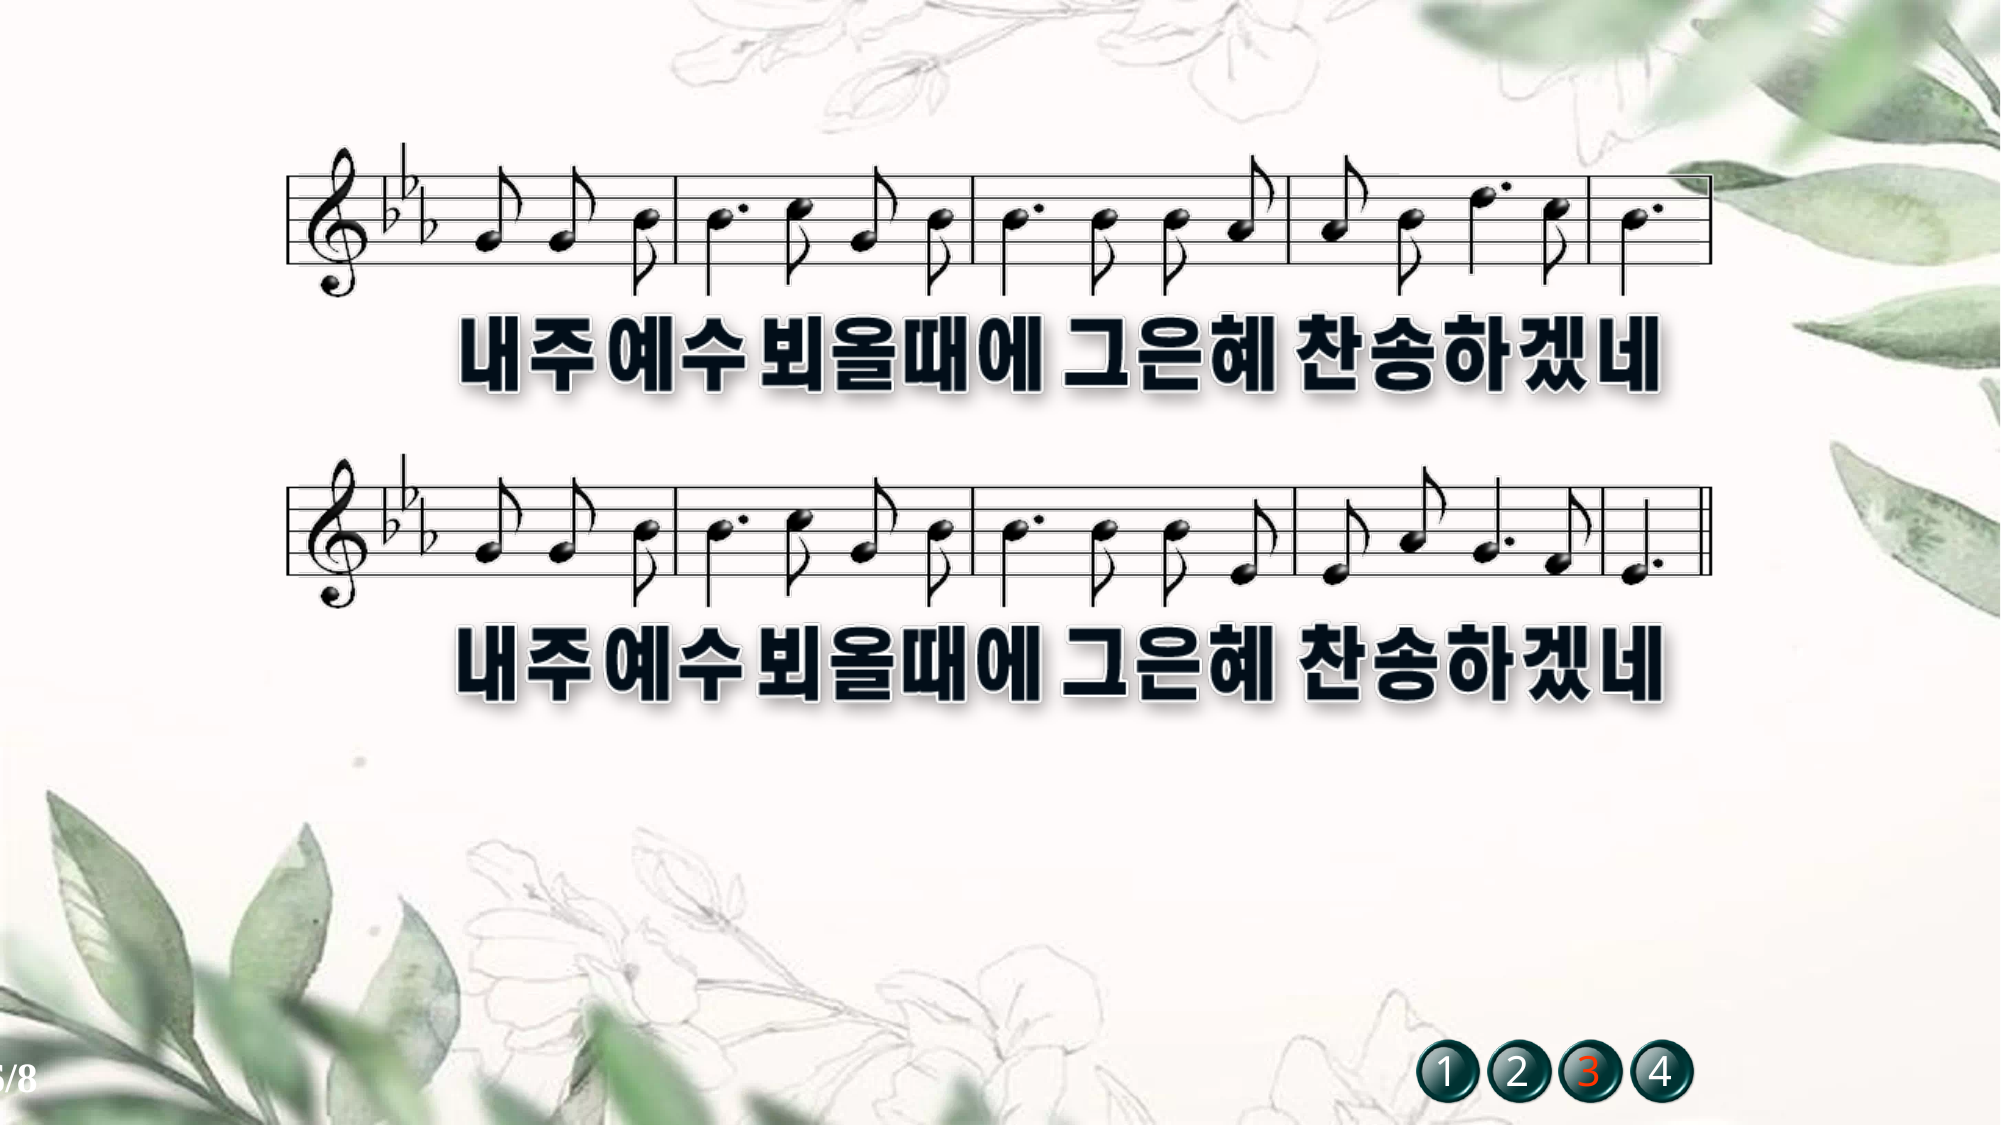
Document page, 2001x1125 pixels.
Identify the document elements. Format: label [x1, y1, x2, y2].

text_box [1484, 1035, 1555, 1106]
text_box [1627, 1035, 1697, 1106]
text_box [1555, 1035, 1626, 1106]
text_box [1413, 1035, 1484, 1106]
picture [0, 0, 2001, 1125]
